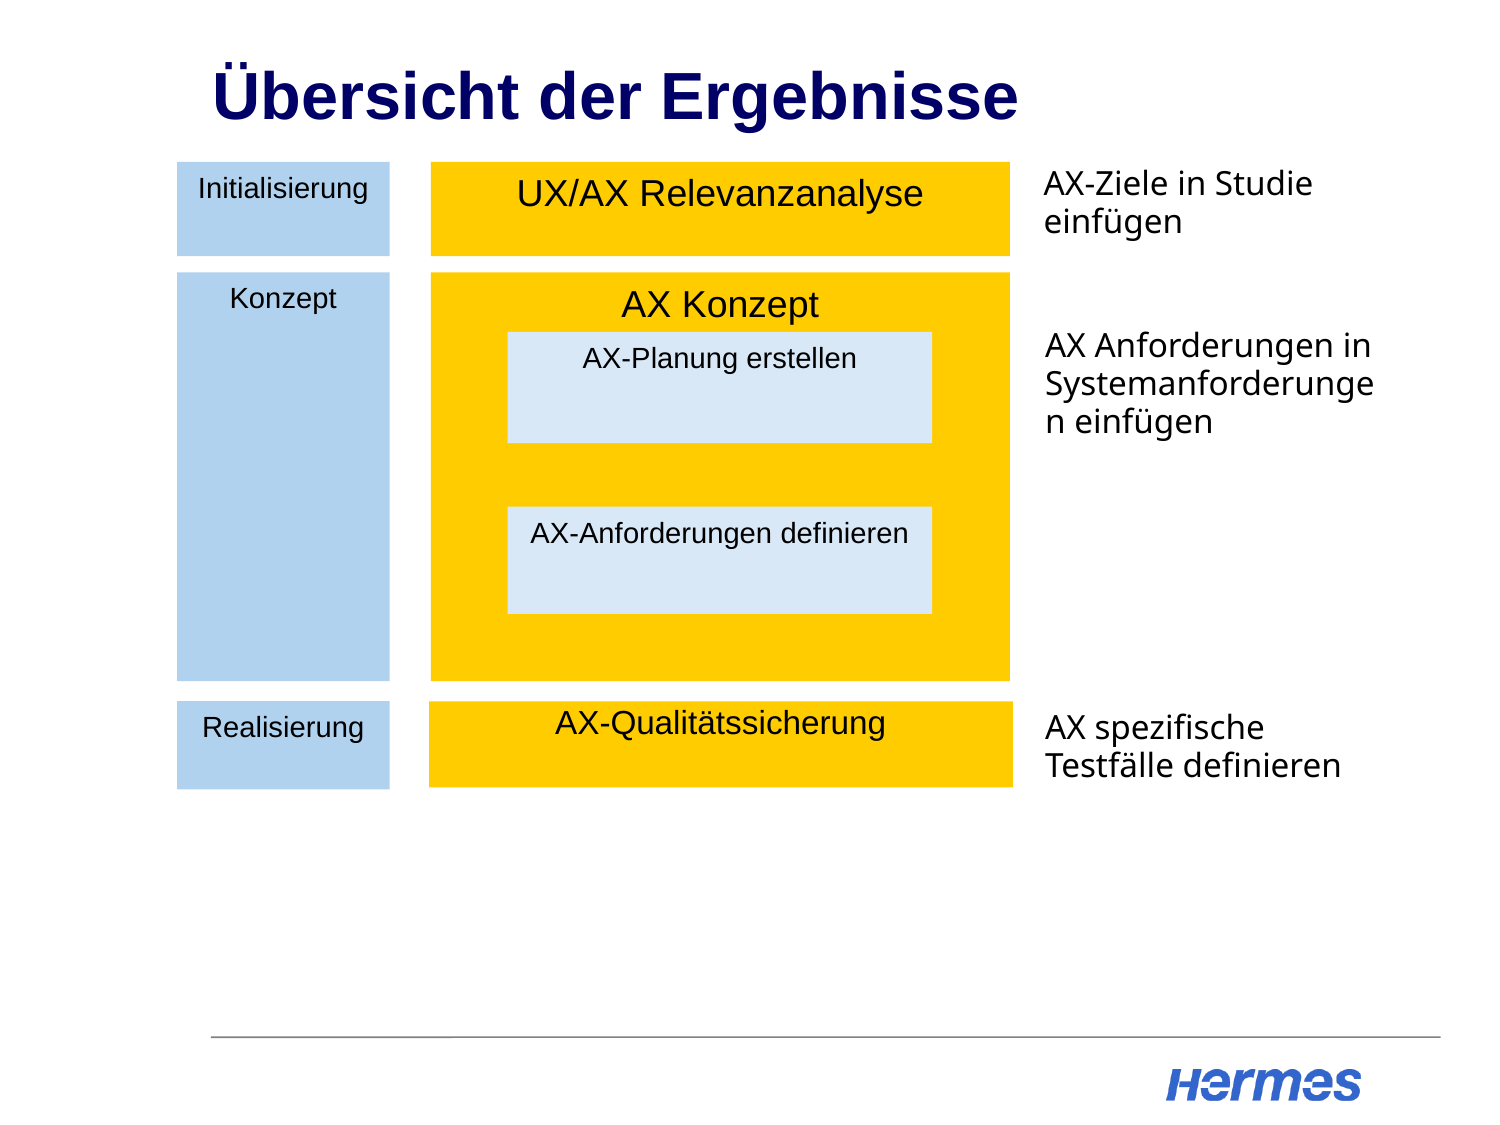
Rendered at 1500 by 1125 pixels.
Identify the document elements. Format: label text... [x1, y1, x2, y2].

text_box AX-Planung erstellen [507, 331, 933, 444]
text_box Initialisierung [177, 161, 390, 257]
text_box AX Konzept [430, 272, 1010, 682]
text_box AX-Ziele in Studie einfügen [1043, 165, 1379, 242]
title Übersicht der Ergebnisse [212, 52, 1437, 216]
text_box AX-Anforderungen definieren [507, 506, 933, 614]
text_box Realisierung [177, 701, 390, 790]
text_box AX spezifische Testfälle definieren [1045, 709, 1380, 786]
picture [1166, 1069, 1361, 1101]
text_box Konzept [177, 272, 390, 682]
text_box AX Anforderungen in Systemanforderungen einfügen [1045, 327, 1380, 442]
text_box UX/AX Relevanzanalyse [430, 161, 1010, 257]
text_box AX-Qualitätssicherung [429, 701, 1013, 788]
